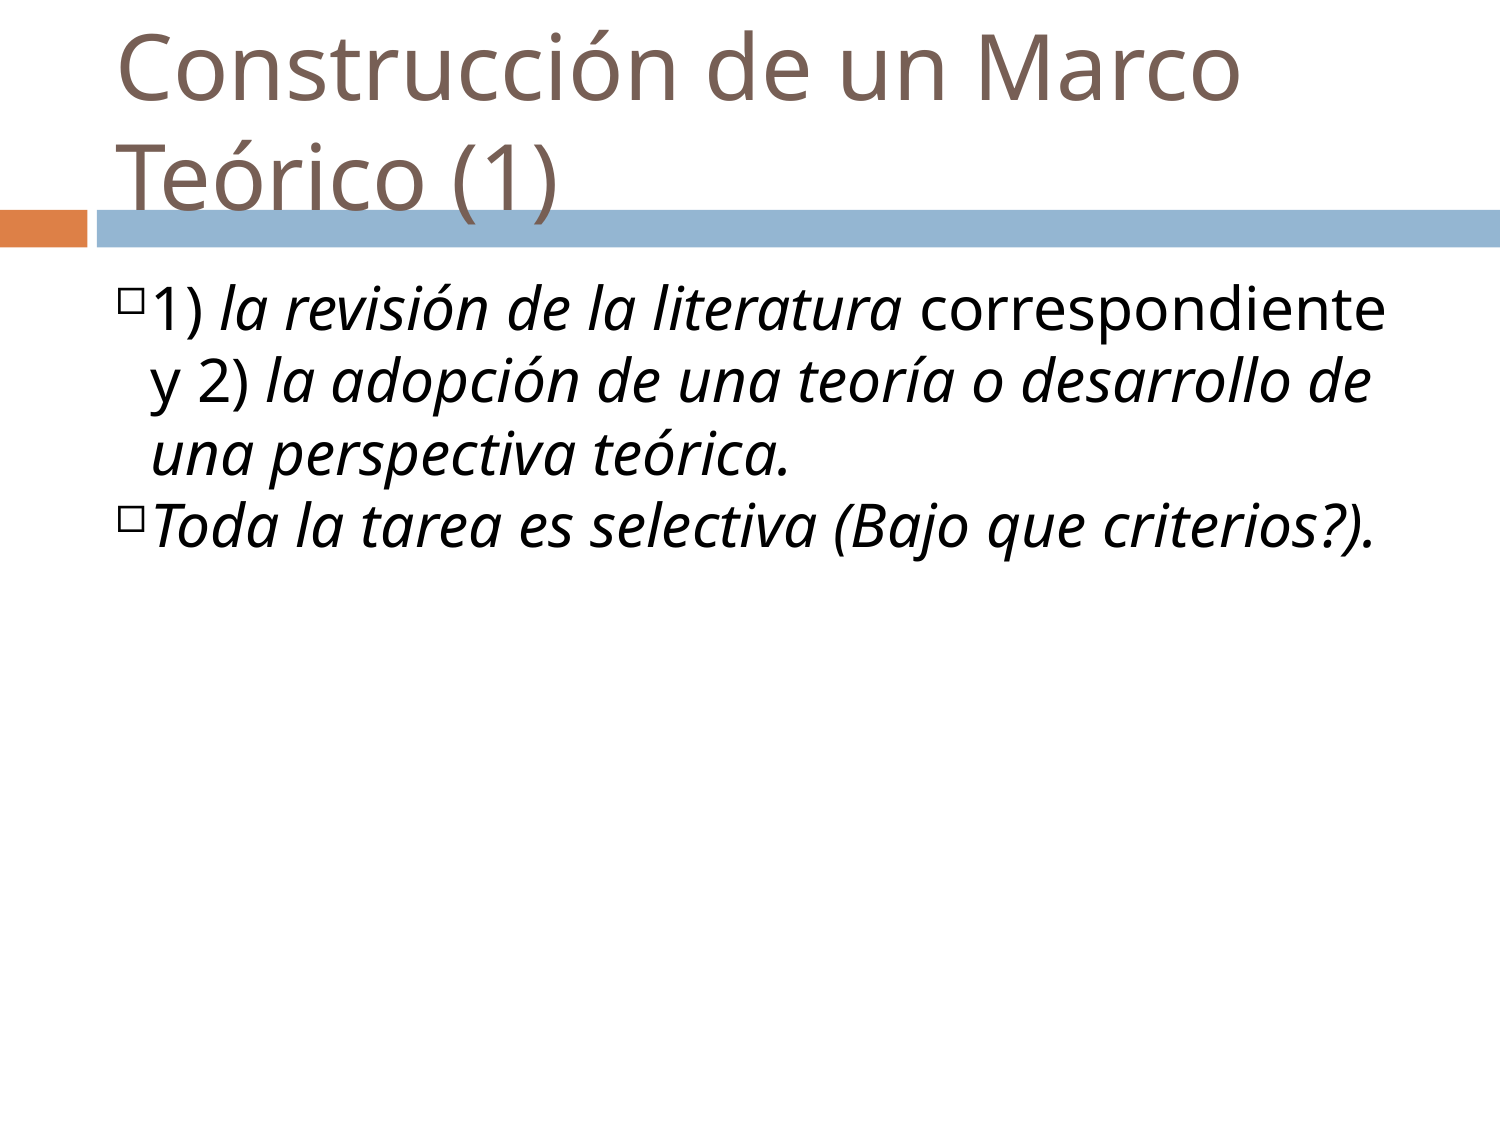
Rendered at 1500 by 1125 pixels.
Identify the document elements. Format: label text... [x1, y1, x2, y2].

text_box 1) la revisión de la literatura correspondiente y 2) la adopción de una teoría o desarrollo de una perspectiva teórica. Toda la tarea es selectiva (Bajo que criterios?). [100, 262, 1438, 1000]
text_box Construcción de un Marco Teórico (1) [100, 37, 1438, 200]
